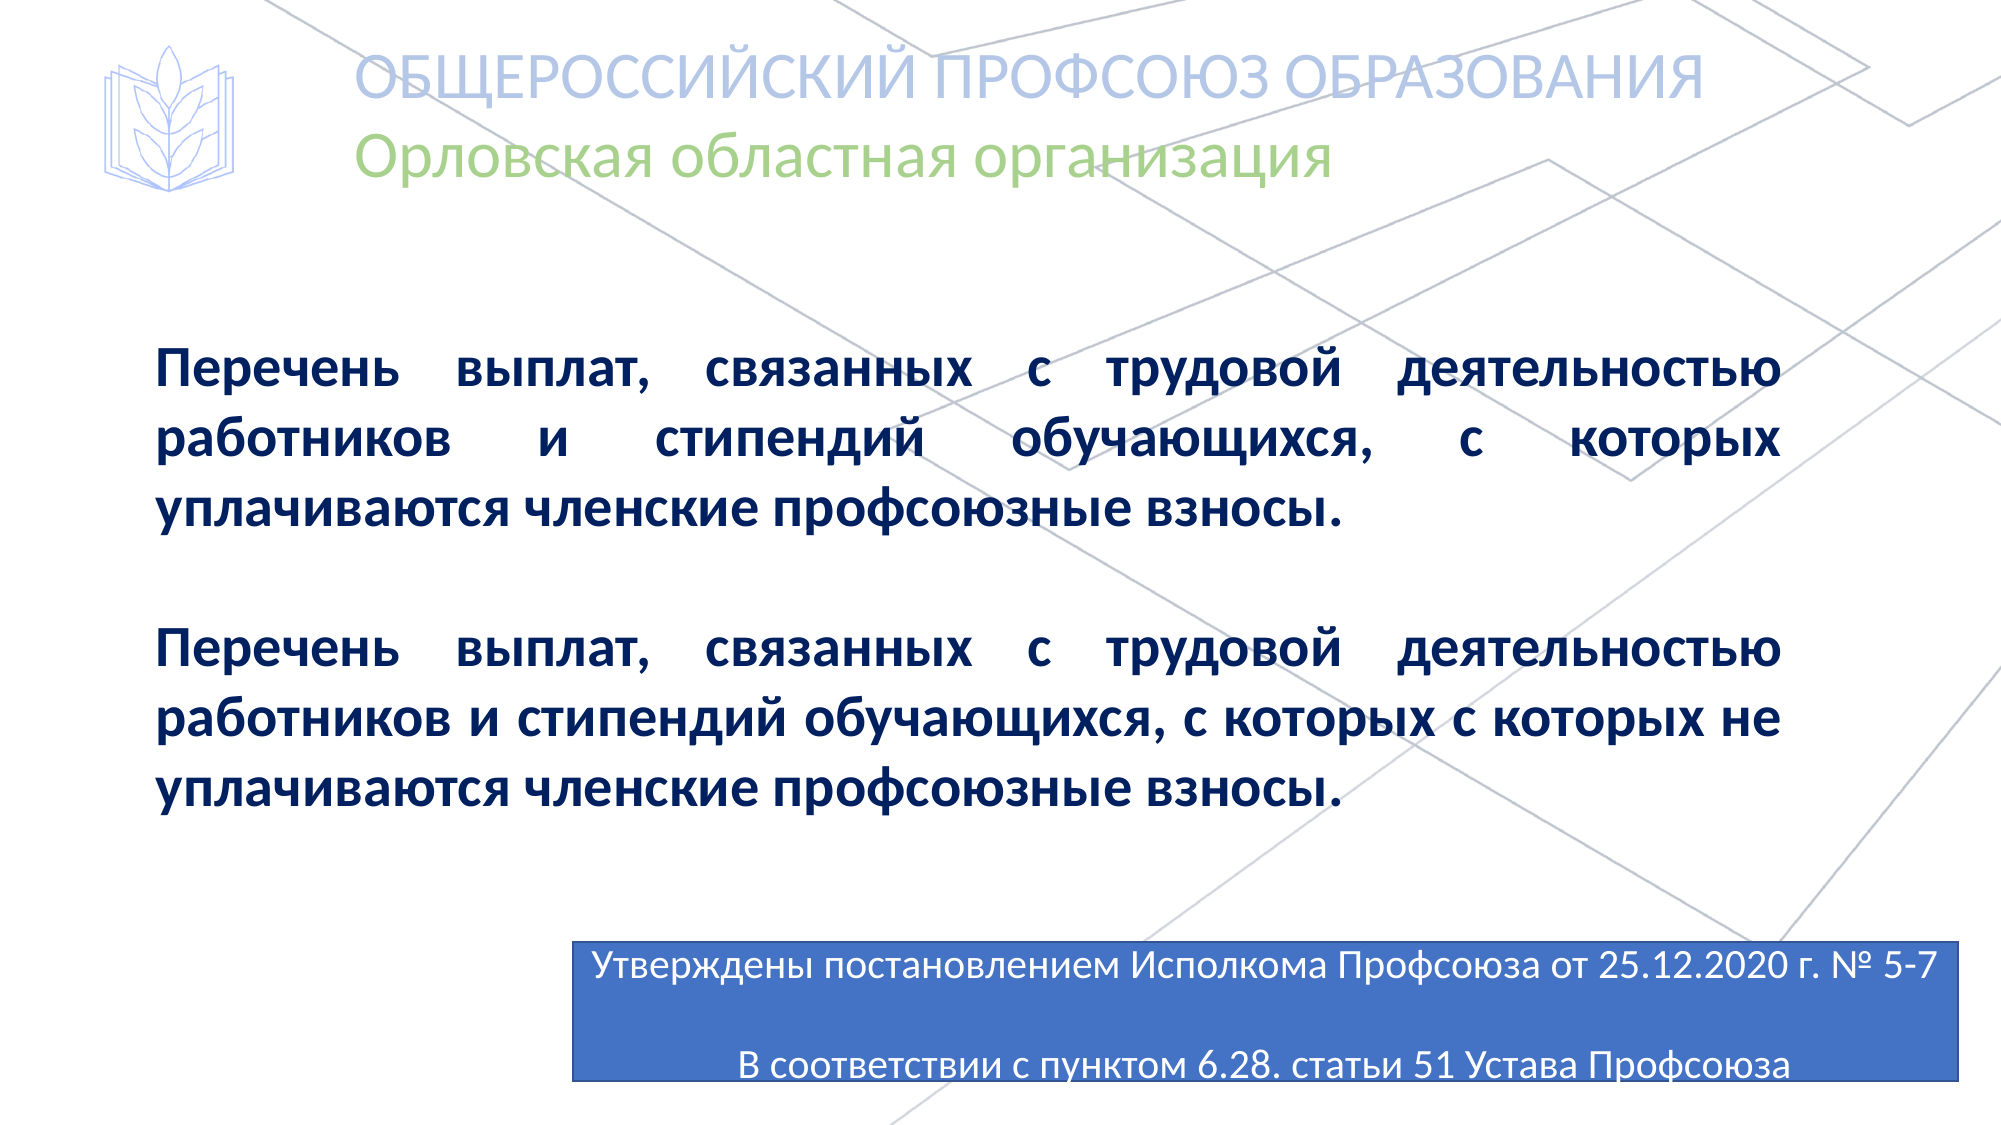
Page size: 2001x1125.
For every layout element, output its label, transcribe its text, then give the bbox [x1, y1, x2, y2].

text_box Утверждены постановлением Исполкома Профсоюза от 25.12.2020 г. № 5-7 В соответствии с пунктом 6.28. статьи 51 Устава Профсоюза [572, 941, 1959, 1082]
text_box Перечень выплат, связанных с трудовой деятельностью работников и стипендий обучающихся, с которых уплачиваются членские профсоюзные взносы. Перечень выплат, связанных с трудовой деятельностью работников и стипендий обучающихся, с которых с которых не уплачиваются членские профсоюзные взносы. [141, 321, 1798, 871]
text_box ОБЩЕРОССИЙСКИЙ ПРОФСОЮЗ ОБРАЗОВАНИЯ Орловская областная организация [354, 23, 1903, 190]
picture [78, 26, 263, 211]
